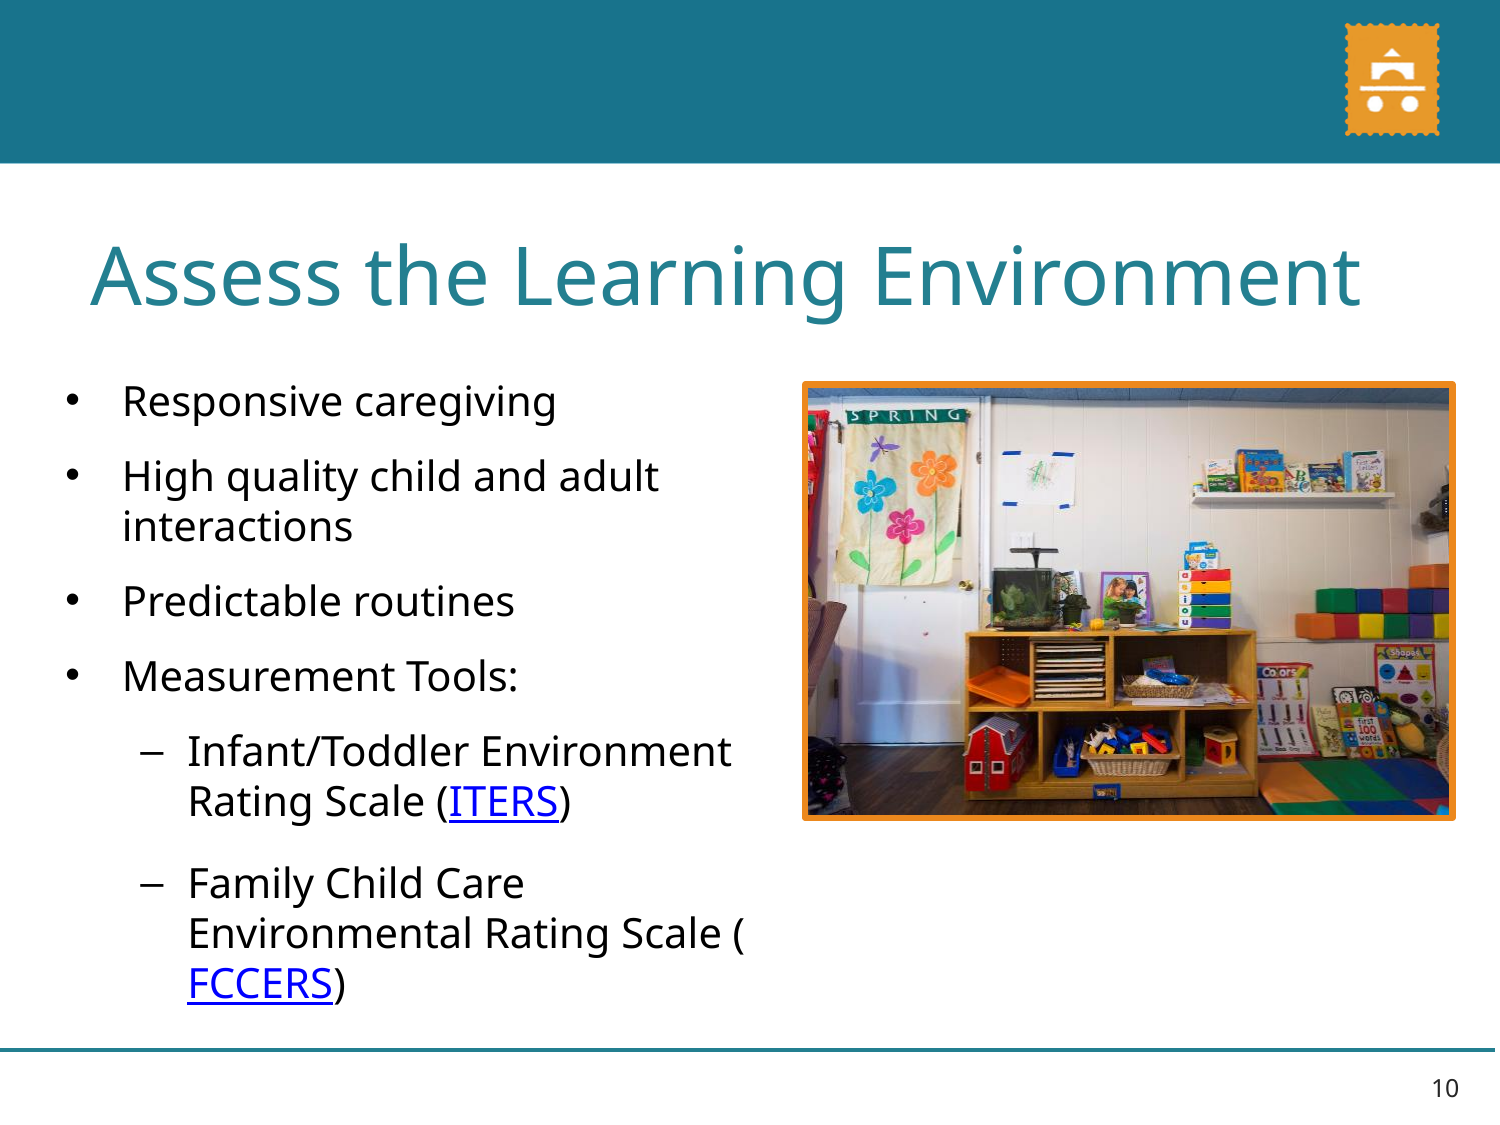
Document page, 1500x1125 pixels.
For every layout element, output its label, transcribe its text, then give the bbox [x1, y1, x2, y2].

text_box Responsive caregiving High quality child and adult interactions Predictable routines Measurement Tools: Infant/Toddler Environment Rating Scale (ITERS) Family Child Care Environmental Rating Scale (FCCERS) [50, 367, 825, 1067]
text_box Assess the Learning Environment [74, 216, 1500, 330]
picture [808, 387, 1450, 815]
picture [0, 0, 1500, 1125]
text_box 10 [1416, 1065, 1500, 1125]
